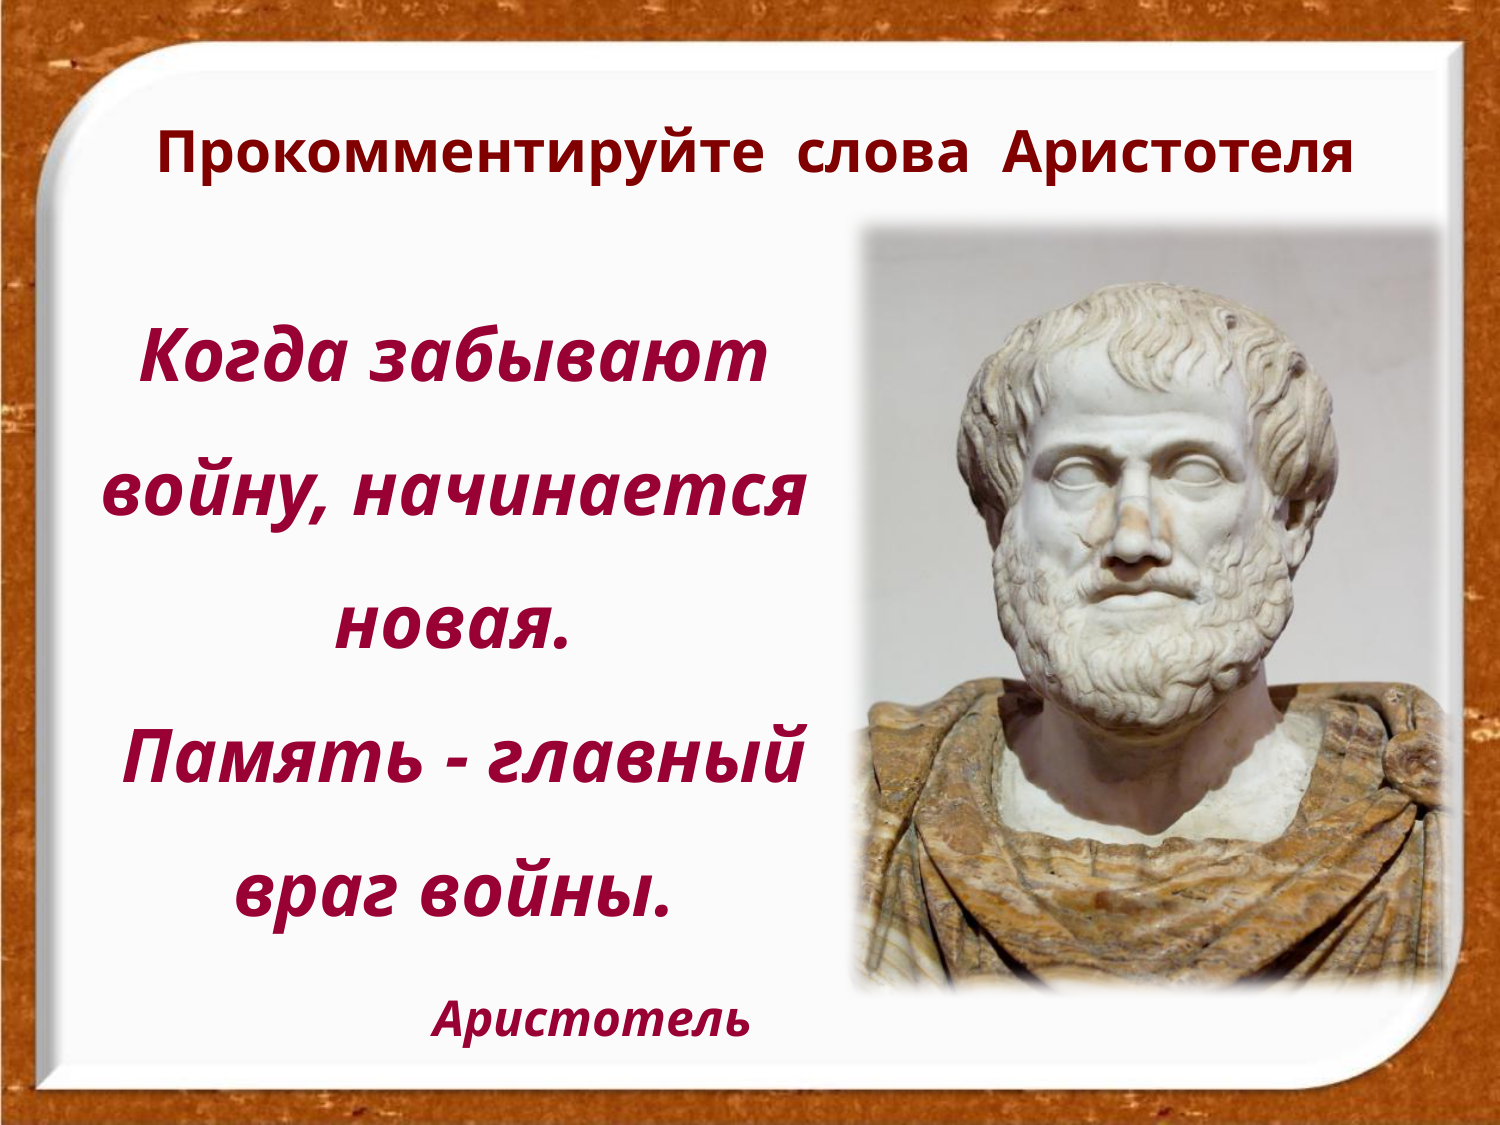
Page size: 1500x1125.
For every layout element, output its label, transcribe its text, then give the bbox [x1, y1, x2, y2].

picture [0, 0, 1500, 1125]
title Прокомментируйте слова Аристотеля [64, 66, 1447, 232]
subtitle Когда забывают войну, начинается новая. Память - главный враг войны. Аристотель [53, 255, 857, 1059]
